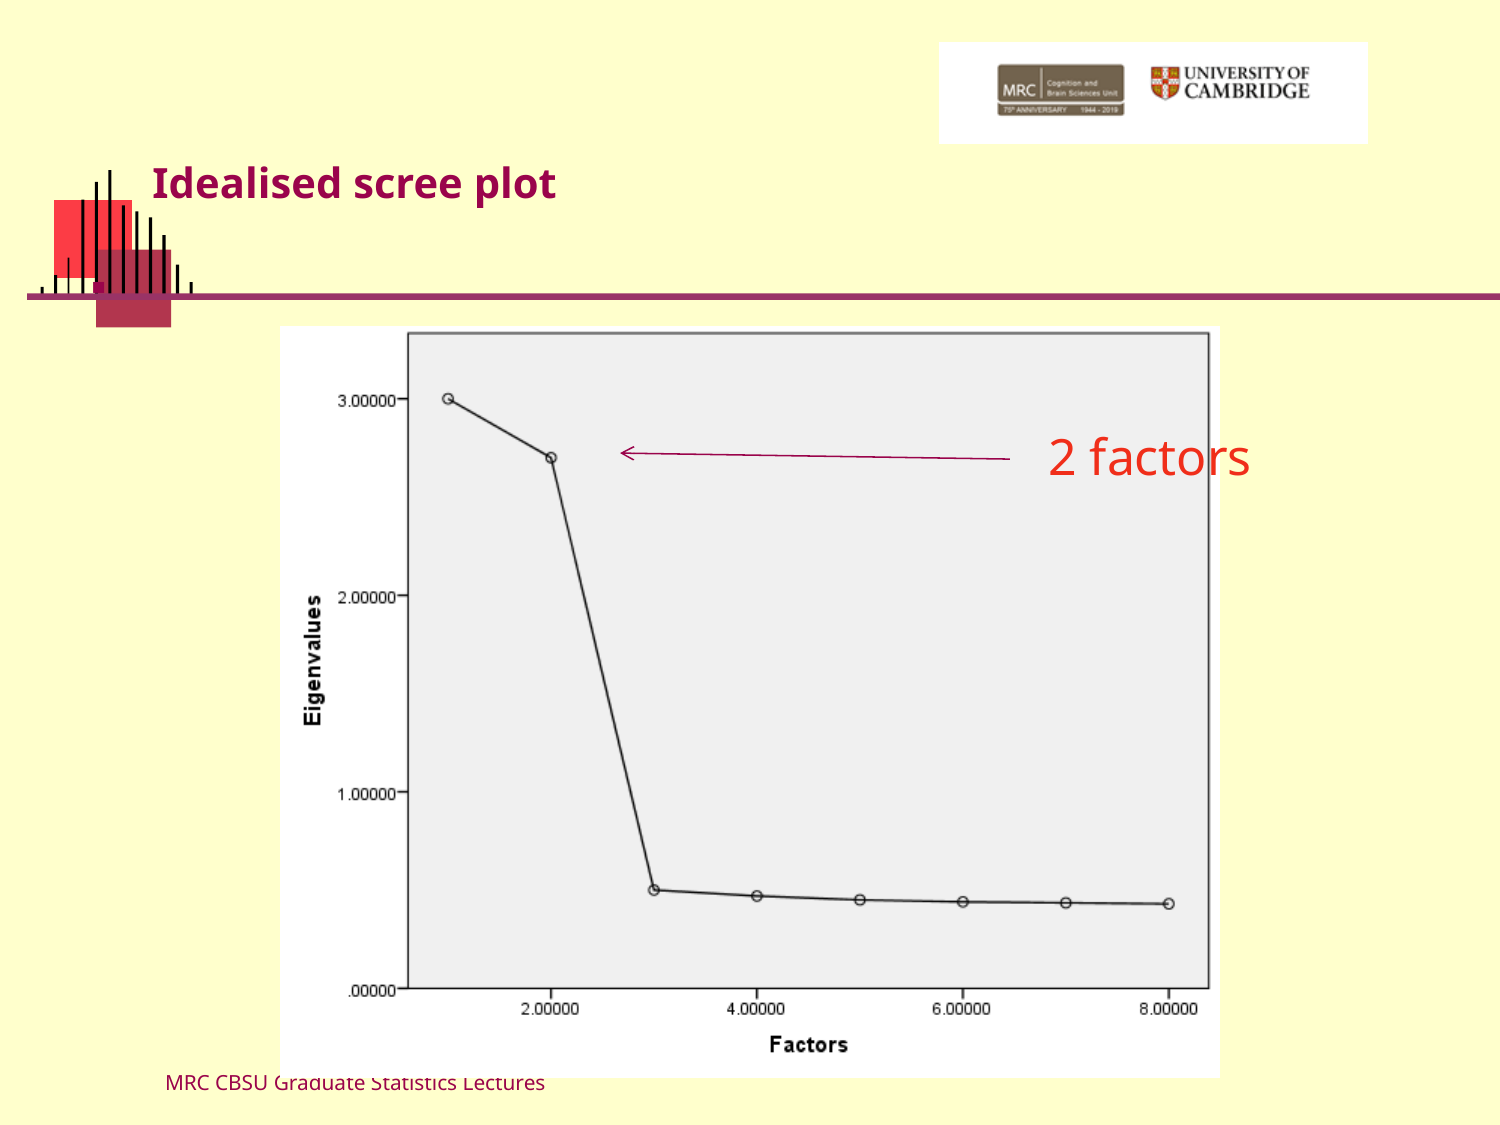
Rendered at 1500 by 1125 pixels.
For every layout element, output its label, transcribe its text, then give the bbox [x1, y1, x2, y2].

title Idealised scree plot [137, 137, 988, 233]
picture [280, 325, 1220, 1078]
text_box 2 factors [1225, 418, 1282, 493]
picture [939, 42, 1368, 144]
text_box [619, 452, 1011, 460]
list [75, 262, 1425, 1038]
footer MRC CBSU Graduate Statistics Lectures [149, 1062, 988, 1101]
